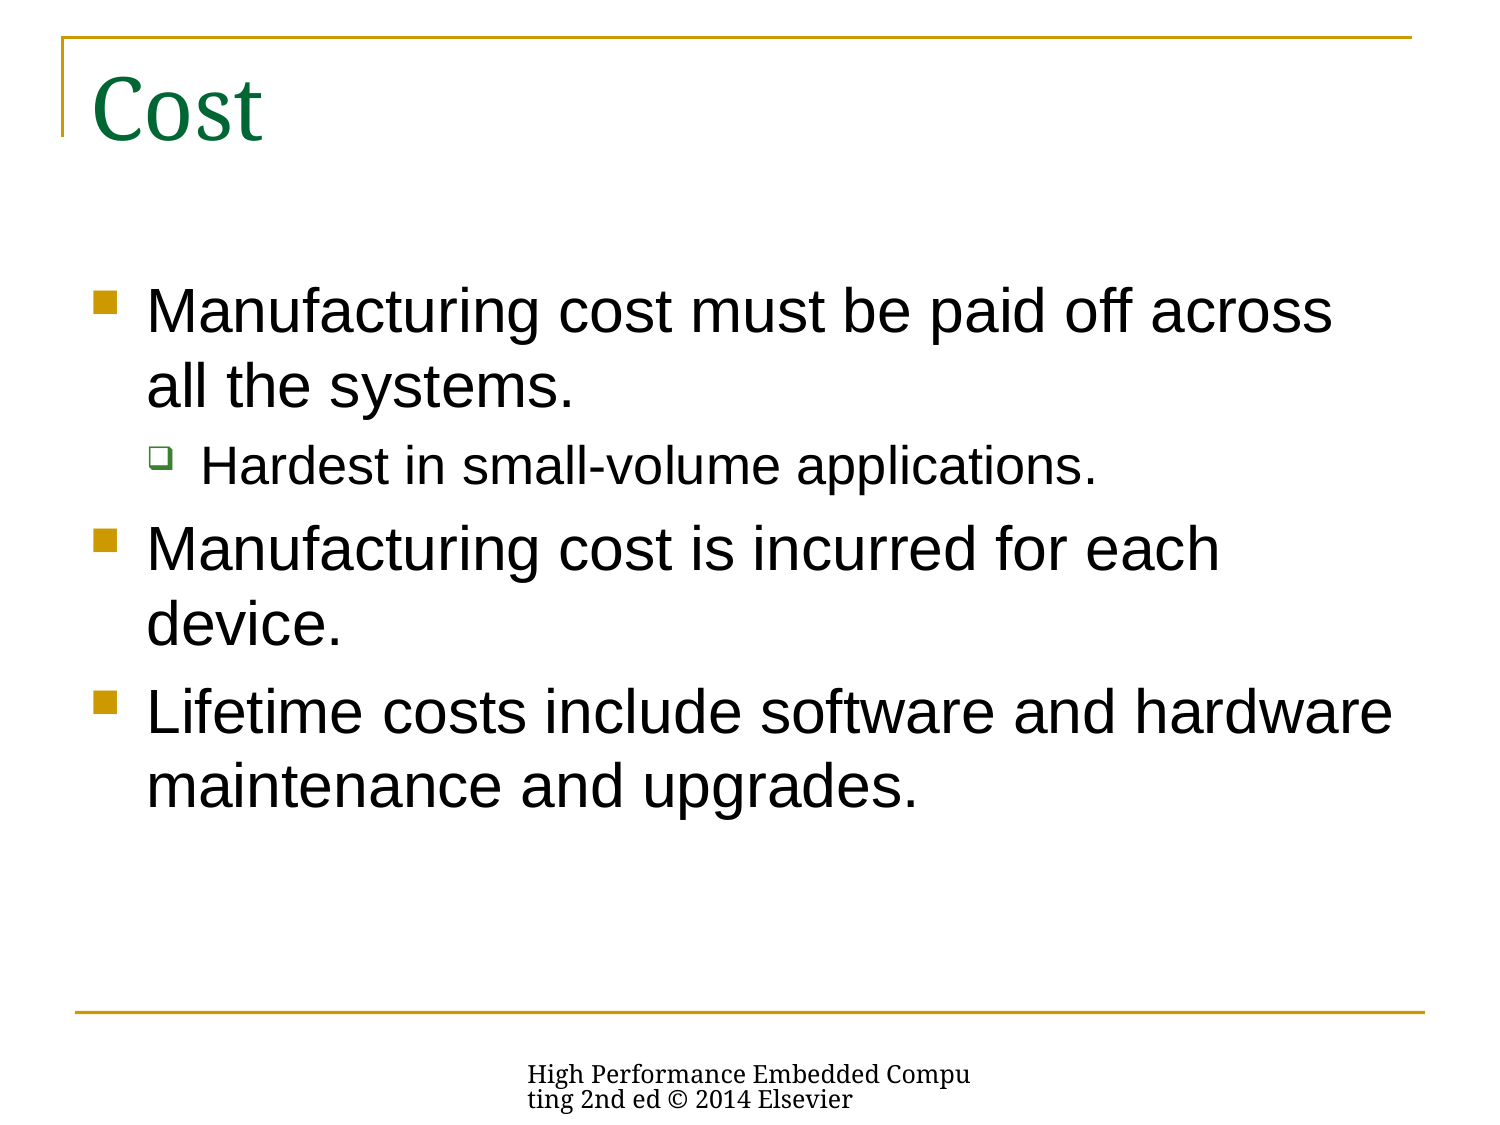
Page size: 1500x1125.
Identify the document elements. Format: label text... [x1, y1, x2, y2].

list Manufacturing cost must be paid off across all the systems. Hardest in small-volume applications. Manufacturing cost is incurred for each device. Lifetime costs include software and hardware maintenance and upgrades. [75, 262, 1425, 1006]
title Cost [75, 45, 1425, 233]
footer High Performance Embedded Computing 2nd ed © 2014 Elsevier [512, 1025, 988, 1100]
